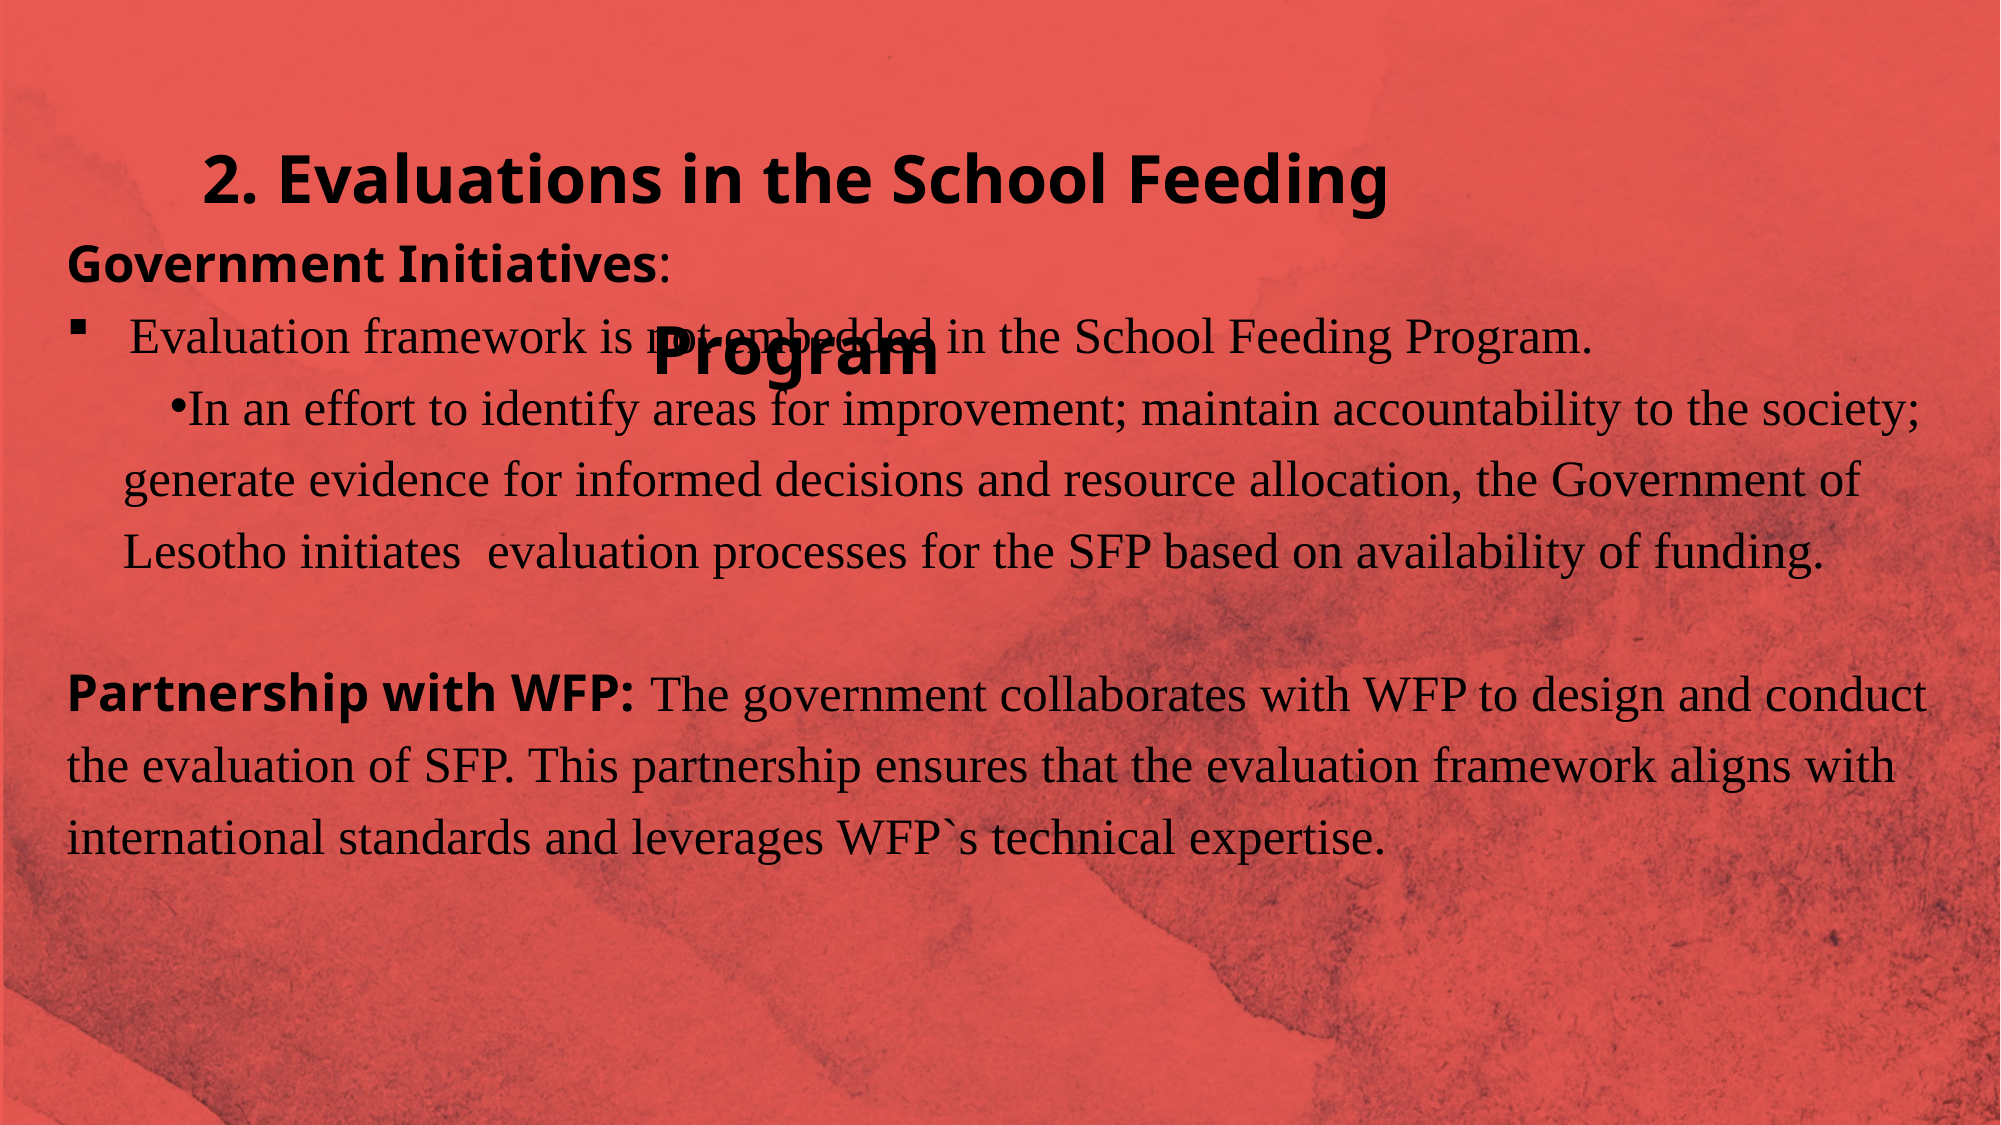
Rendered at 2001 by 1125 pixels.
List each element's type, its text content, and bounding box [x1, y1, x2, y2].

text_box Government Initiatives: Evaluation framework is not embedded in the School Feeding Program. In an effort to identify areas for improvement; maintain accountability to the society; generate evidence for informed decisions and resource allocation, the Government of Lesotho initiates evaluation processes for the SFP based on availability of funding. Partnership with WFP: The government collaborates with WFP to design and conduct the evaluation of SFP. This partnership ensures that the evaluation framework aligns with international standards and leverages WFP`s technical expertise. [66, 220, 1967, 936]
picture [0, 0, 2001, 1125]
text_box 2. Evaluations in the School Feeding Program [66, 45, 1527, 220]
